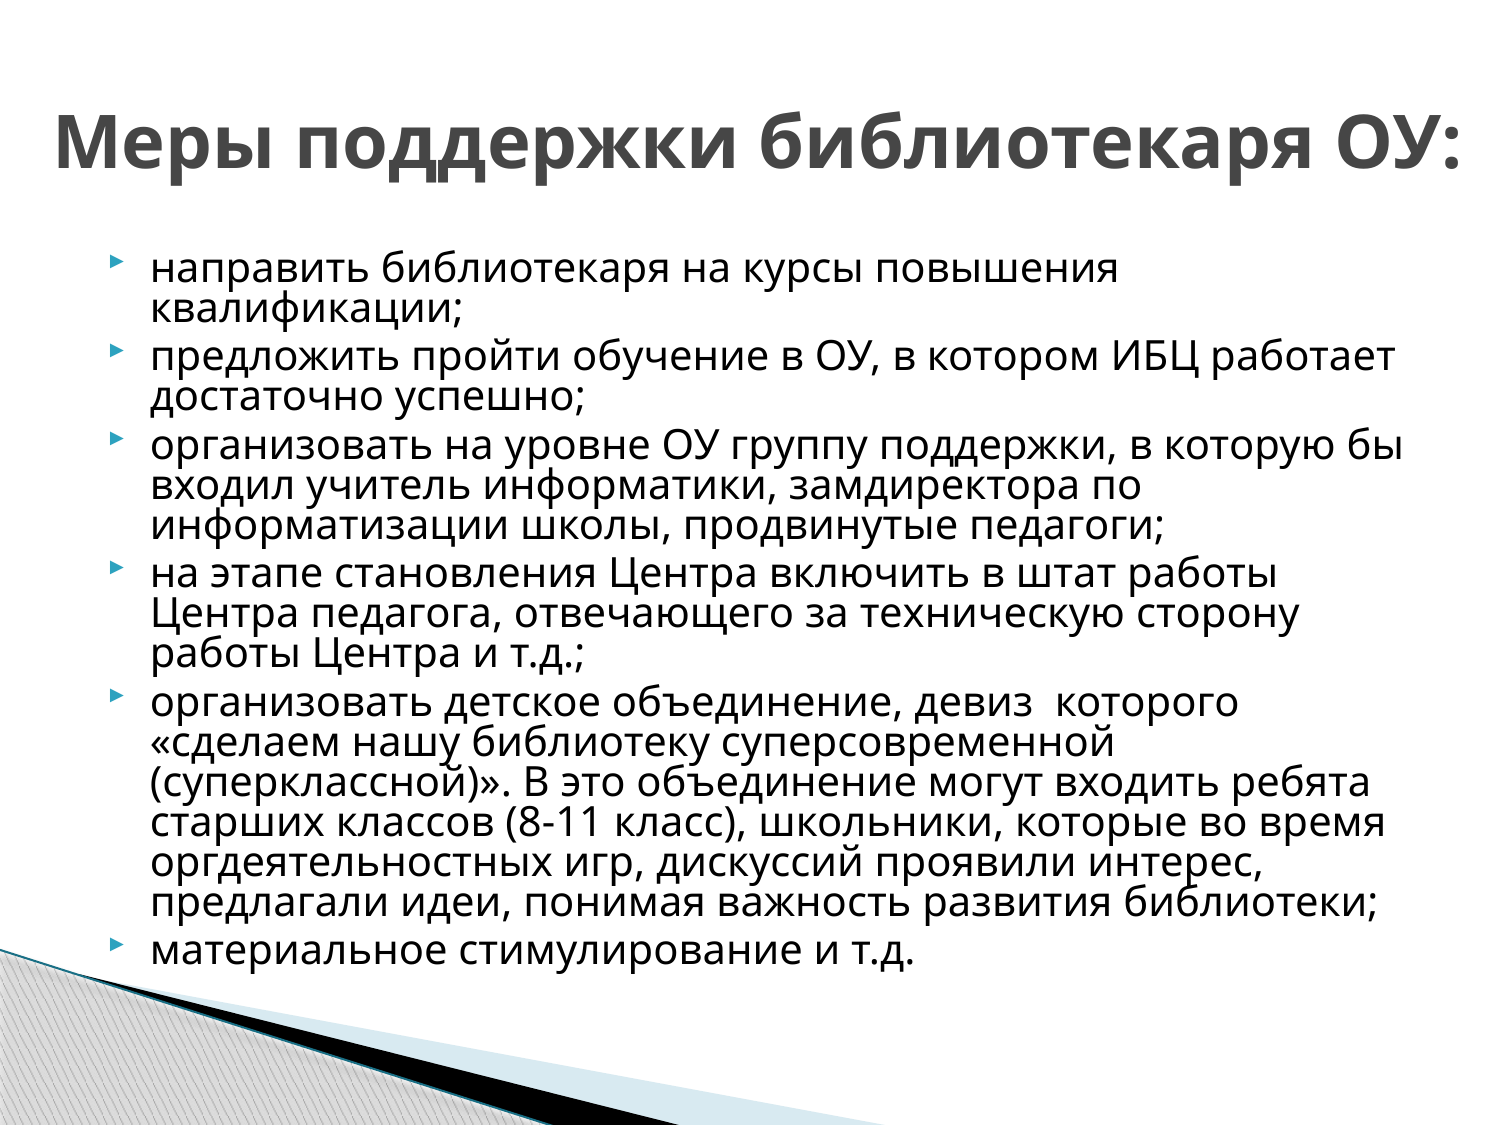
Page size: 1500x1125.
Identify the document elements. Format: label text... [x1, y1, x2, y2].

list направить библиотекаря на курсы повышения квалификации; предложить пройти обучение в ОУ, в котором ИБЦ работает достаточно успешно; организовать на уровне ОУ группу поддержки, в которую бы входил учитель информатики, замдиректора по информатизации школы, продвинутые педагоги; на этапе становления Центра включить в штат работы Центра педагога, отвечающего за техническую сторону работы Центра и т.д.; организовать детское объединение, девиз которого «сделаем нашу библиотеку суперсовременной (суперклассной)». В это объединение могут входить ребята старших классов (8-11 класс), школьники, которые во время оргдеятельностных игр, дискуссий проявили интерес, предлагали идеи, понимая важность развития библиотеки; материальное стимулирование и т.д. [75, 243, 1425, 986]
title Меры поддержки библиотекаря ОУ: [37, 45, 1500, 233]
